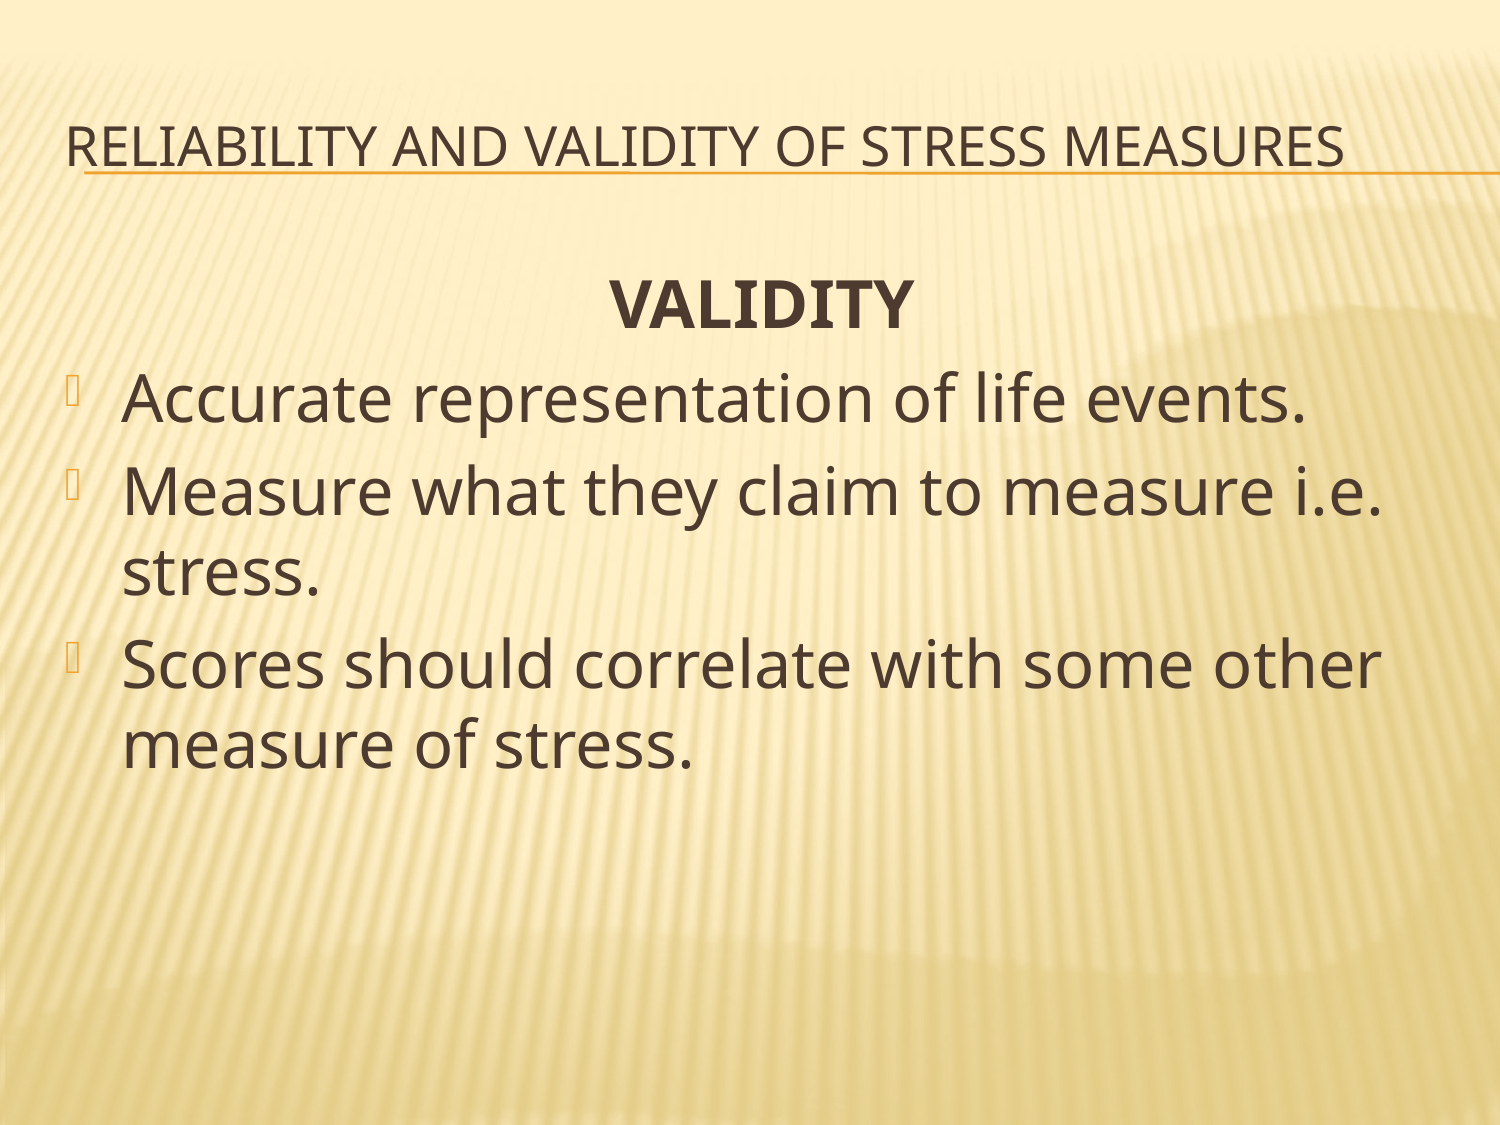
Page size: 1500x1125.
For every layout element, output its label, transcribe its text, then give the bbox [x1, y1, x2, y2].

list VALIDITY Accurate representation of life events. Measure what they claim to measure i.e. stress. Scores should correlate with some other measure of stress. [50, 254, 1475, 998]
title Reliability and validity of stress measures [50, 75, 1475, 213]
